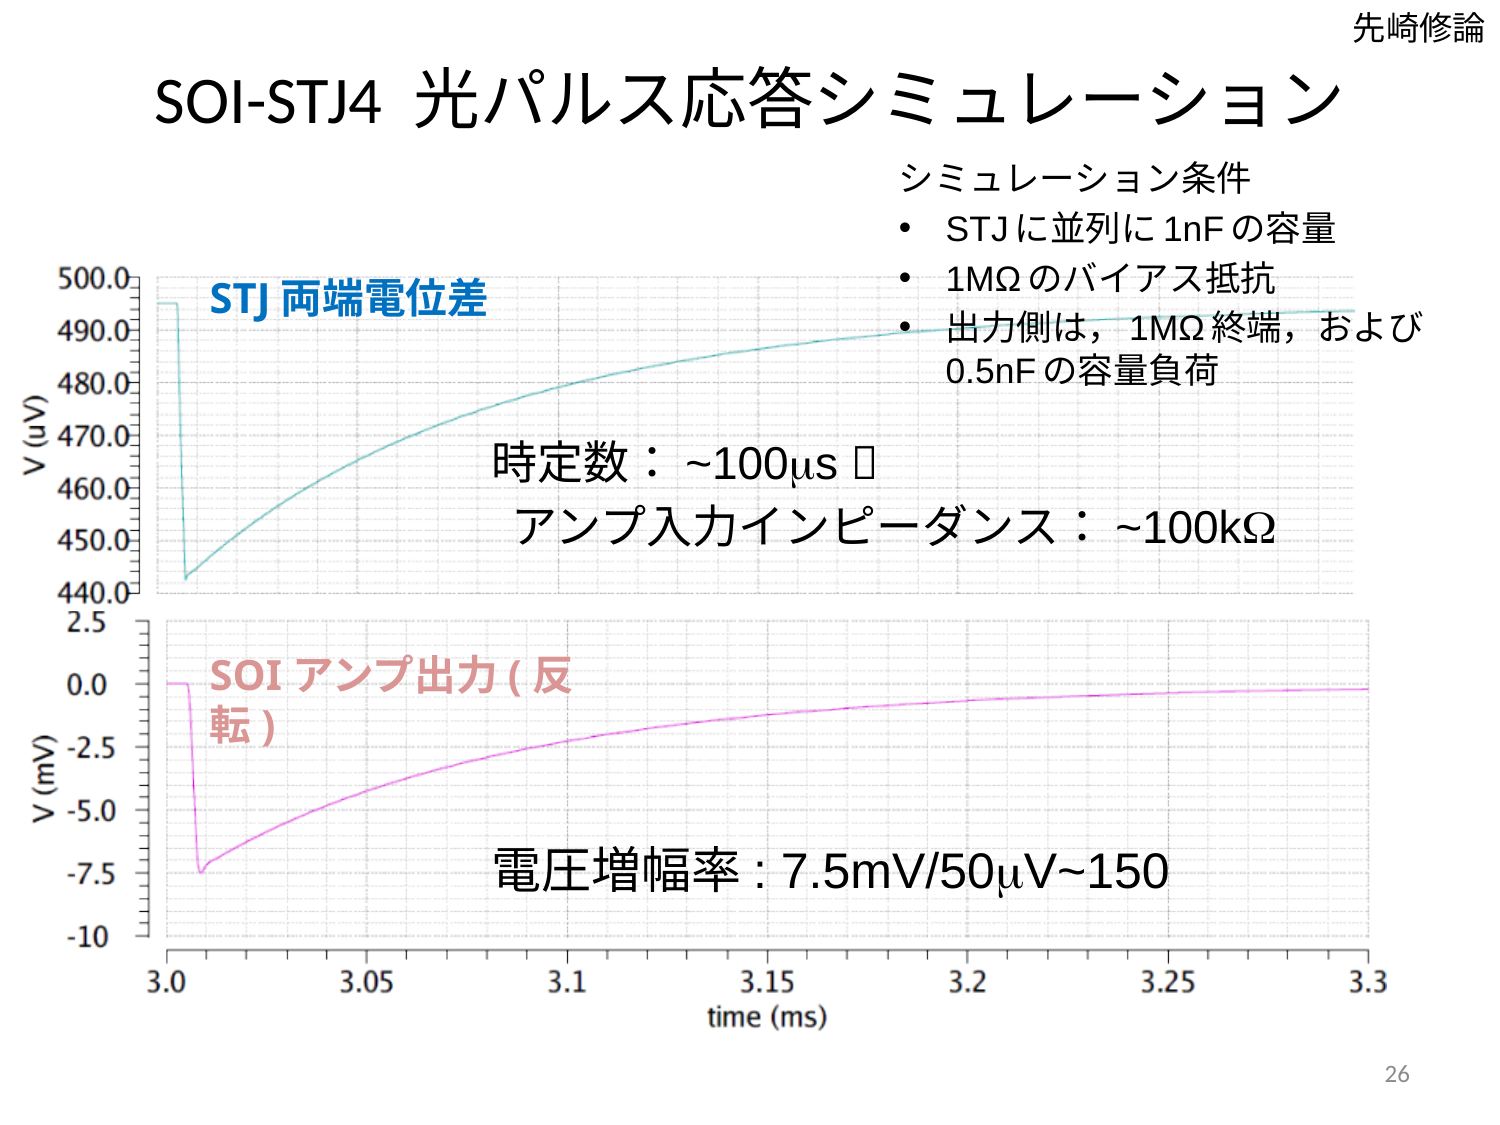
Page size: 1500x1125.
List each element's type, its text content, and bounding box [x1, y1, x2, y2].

text_box シミュレーション条件 STJに並列に1nFの容量 1MΩのバイアス抵抗 出力側は，1MΩ終端，および0.5nFの容量負荷 [883, 149, 1489, 401]
picture [19, 264, 1356, 608]
text_box 先崎修論 [1338, 0, 1500, 55]
slide_number 26 [1074, 1042, 1425, 1103]
title SOI-STJ4 光パルス応答シミュレーション [75, 45, 1425, 149]
picture [24, 610, 1389, 1036]
